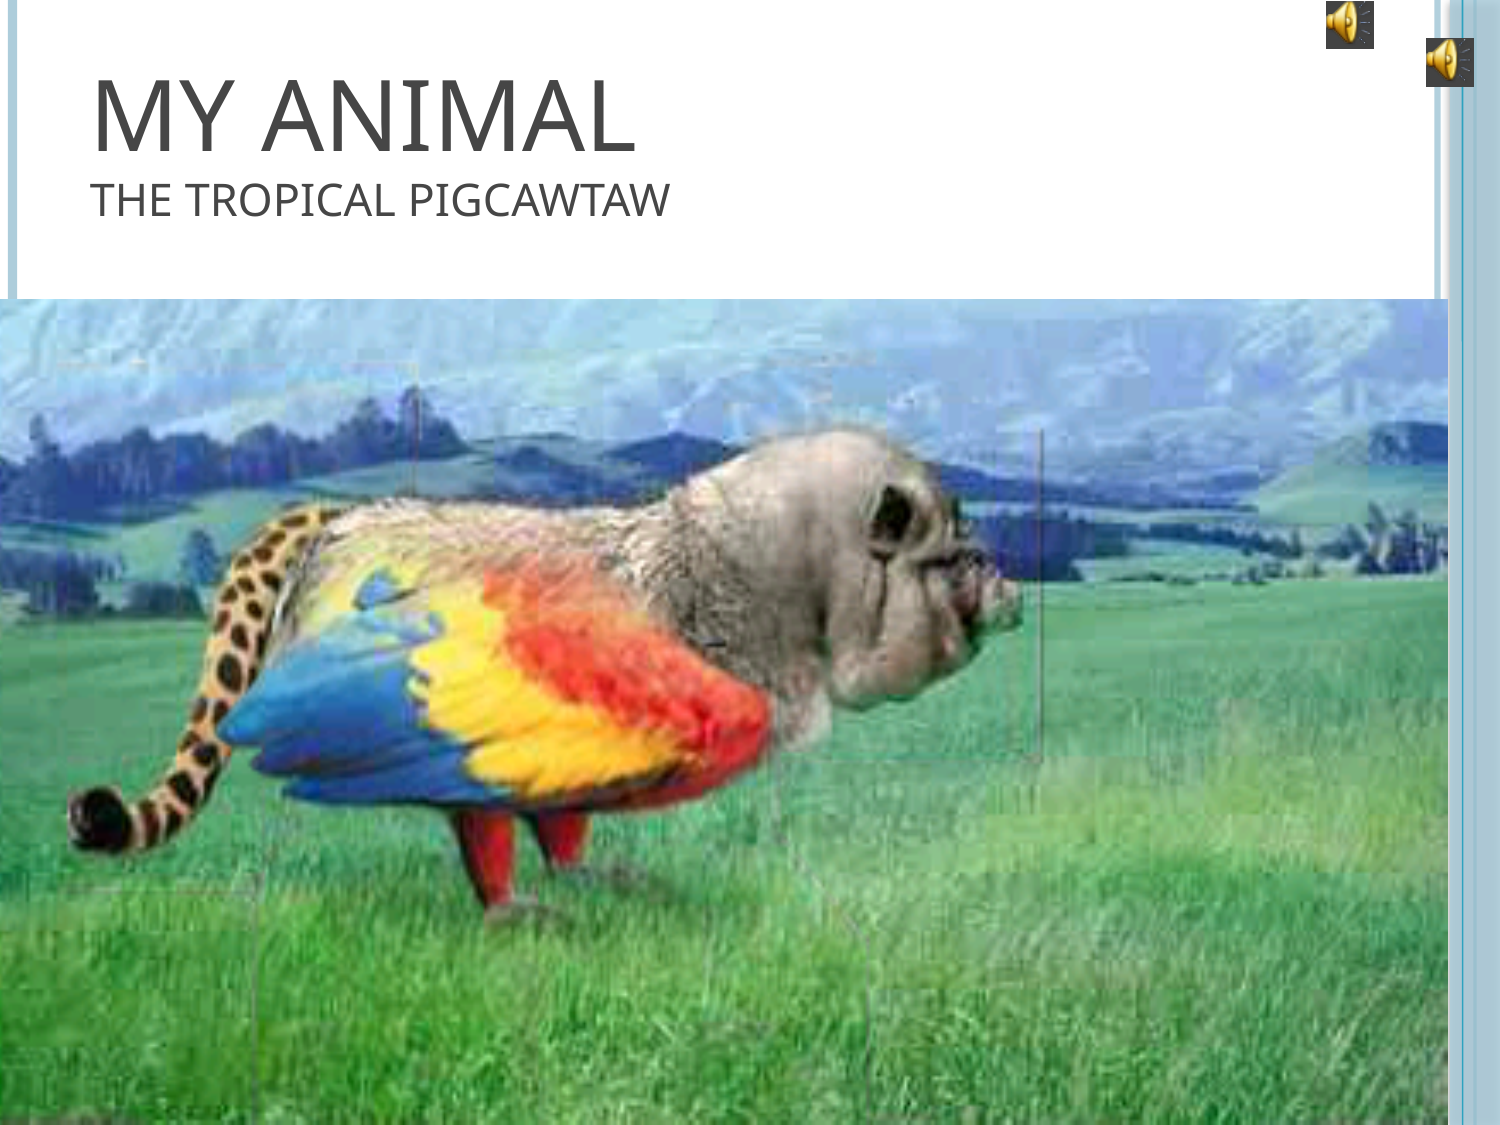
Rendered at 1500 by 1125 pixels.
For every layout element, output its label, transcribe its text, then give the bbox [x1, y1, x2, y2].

picture [1324, 0, 1376, 51]
title My Animal the tropical pigcawtaw [75, 45, 1300, 233]
picture [1424, 36, 1476, 88]
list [0, 299, 1448, 1125]
